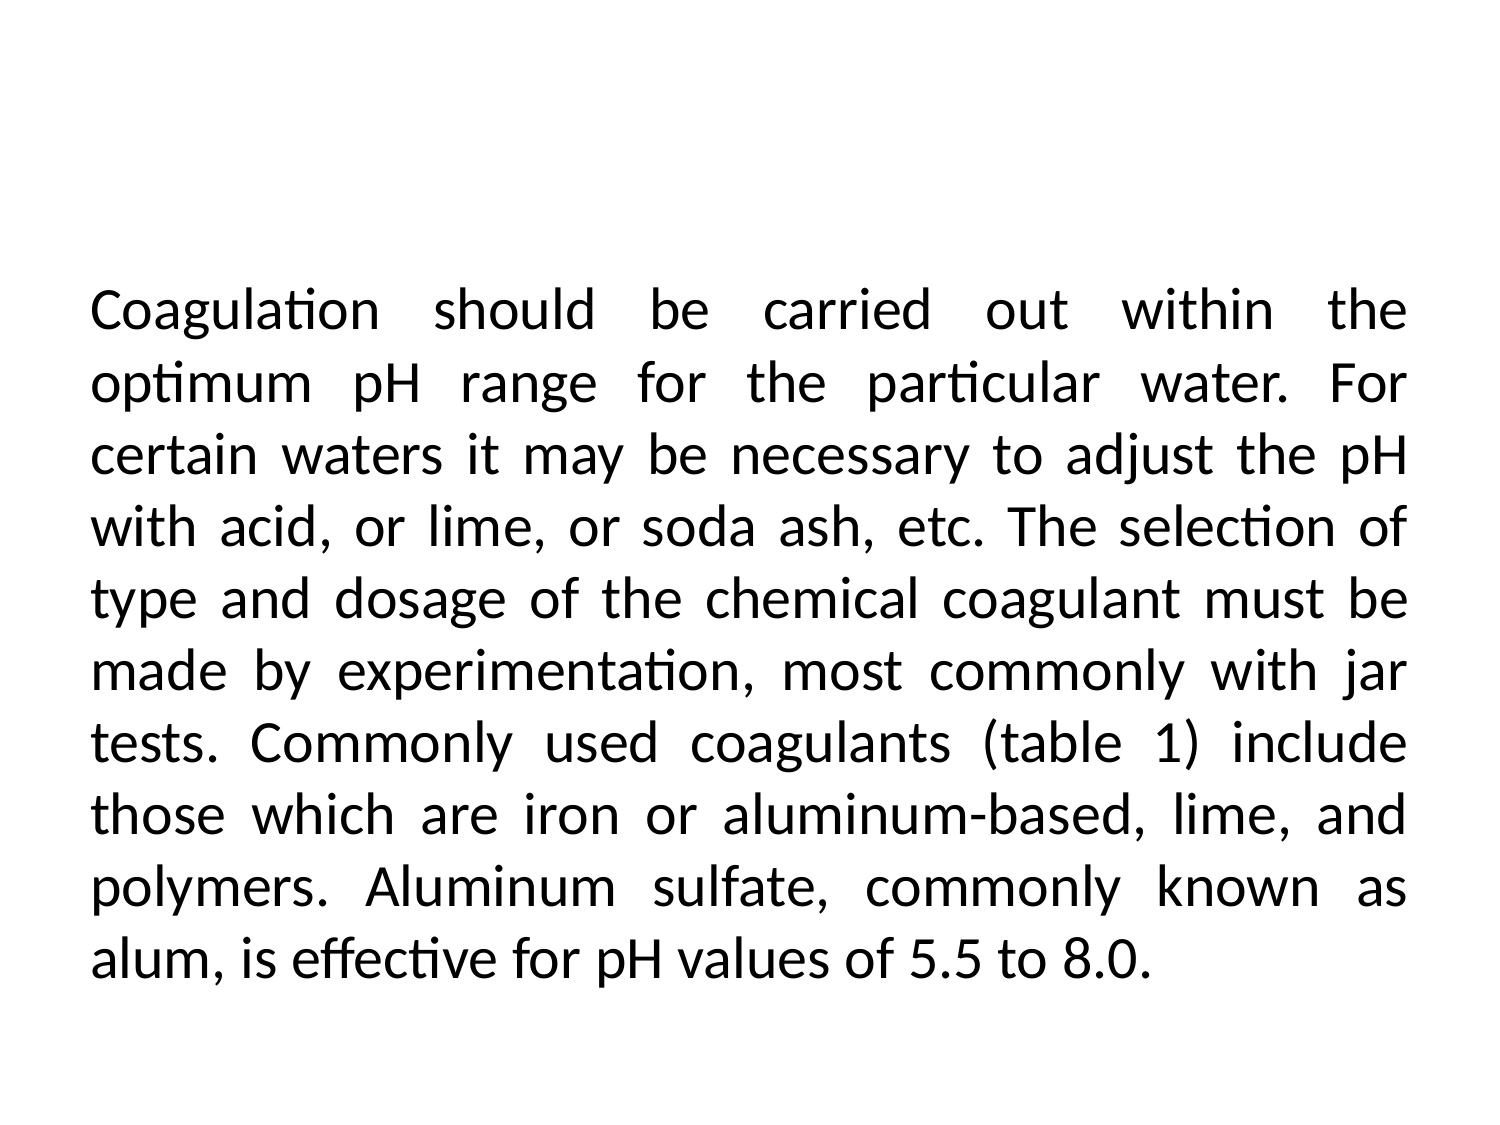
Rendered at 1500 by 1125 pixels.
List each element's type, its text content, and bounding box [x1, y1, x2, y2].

list Coagulation should be carried out within the optimum pH range for the particular water. For certain waters it may be necessary to adjust the pH with acid, or lime, or soda ash, etc. The selection of type and dosage of the chemical coagulant must be made by experimentation, most commonly with jar tests. Commonly used coagulants (table 1) include those which are iron or aluminum-based, lime, and polymers. Aluminum sulfate, commonly known as alum, is effective for pH values of 5.5 to 8.0. [75, 262, 1425, 1005]
